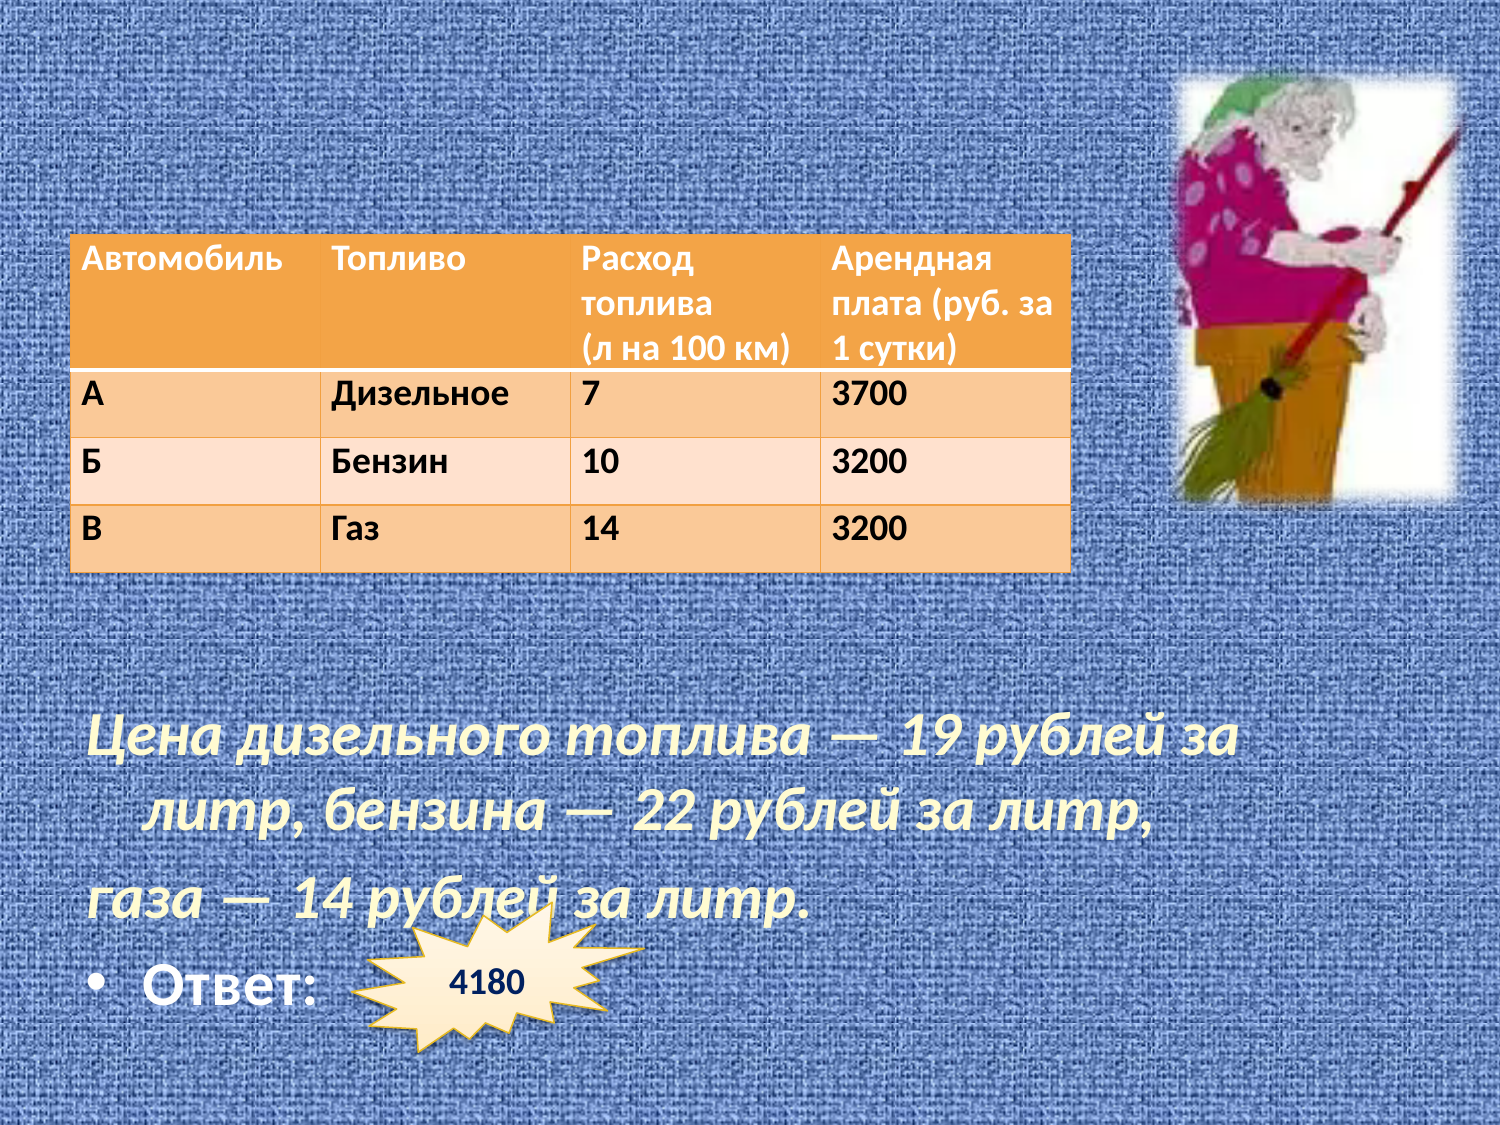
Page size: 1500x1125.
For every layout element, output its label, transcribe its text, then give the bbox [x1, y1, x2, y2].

list Цена дизельного топлива — 19 рублей за литр, бензина — 22 рублей за литр, газа — 14 рублей за литр. Ответ: [70, 246, 1421, 1032]
table_cell 7 [571, 372, 820, 437]
table_cell 10 [571, 438, 820, 504]
table_cell 3700 [821, 372, 1070, 437]
table_cell Бензин [321, 438, 570, 504]
table_header Арендная плата (руб. за 1 сутки) [821, 235, 1070, 368]
table_cell В [71, 506, 320, 572]
table_cell А [71, 372, 320, 437]
table_cell 14 [571, 506, 820, 572]
table_cell Б [71, 438, 320, 504]
table_cell Газ [321, 506, 570, 572]
table_cell 3200 [821, 506, 1070, 572]
table_cell 3200 [821, 438, 1070, 504]
text_box 4180 [350, 901, 646, 1053]
picture [0, 0, 1500, 1125]
table_header Автомобиль [71, 235, 320, 368]
table_header Расход топлива (л на 100 км) [571, 235, 820, 368]
table_header Топливо [321, 235, 570, 368]
table_cell Дизельное [321, 372, 570, 437]
